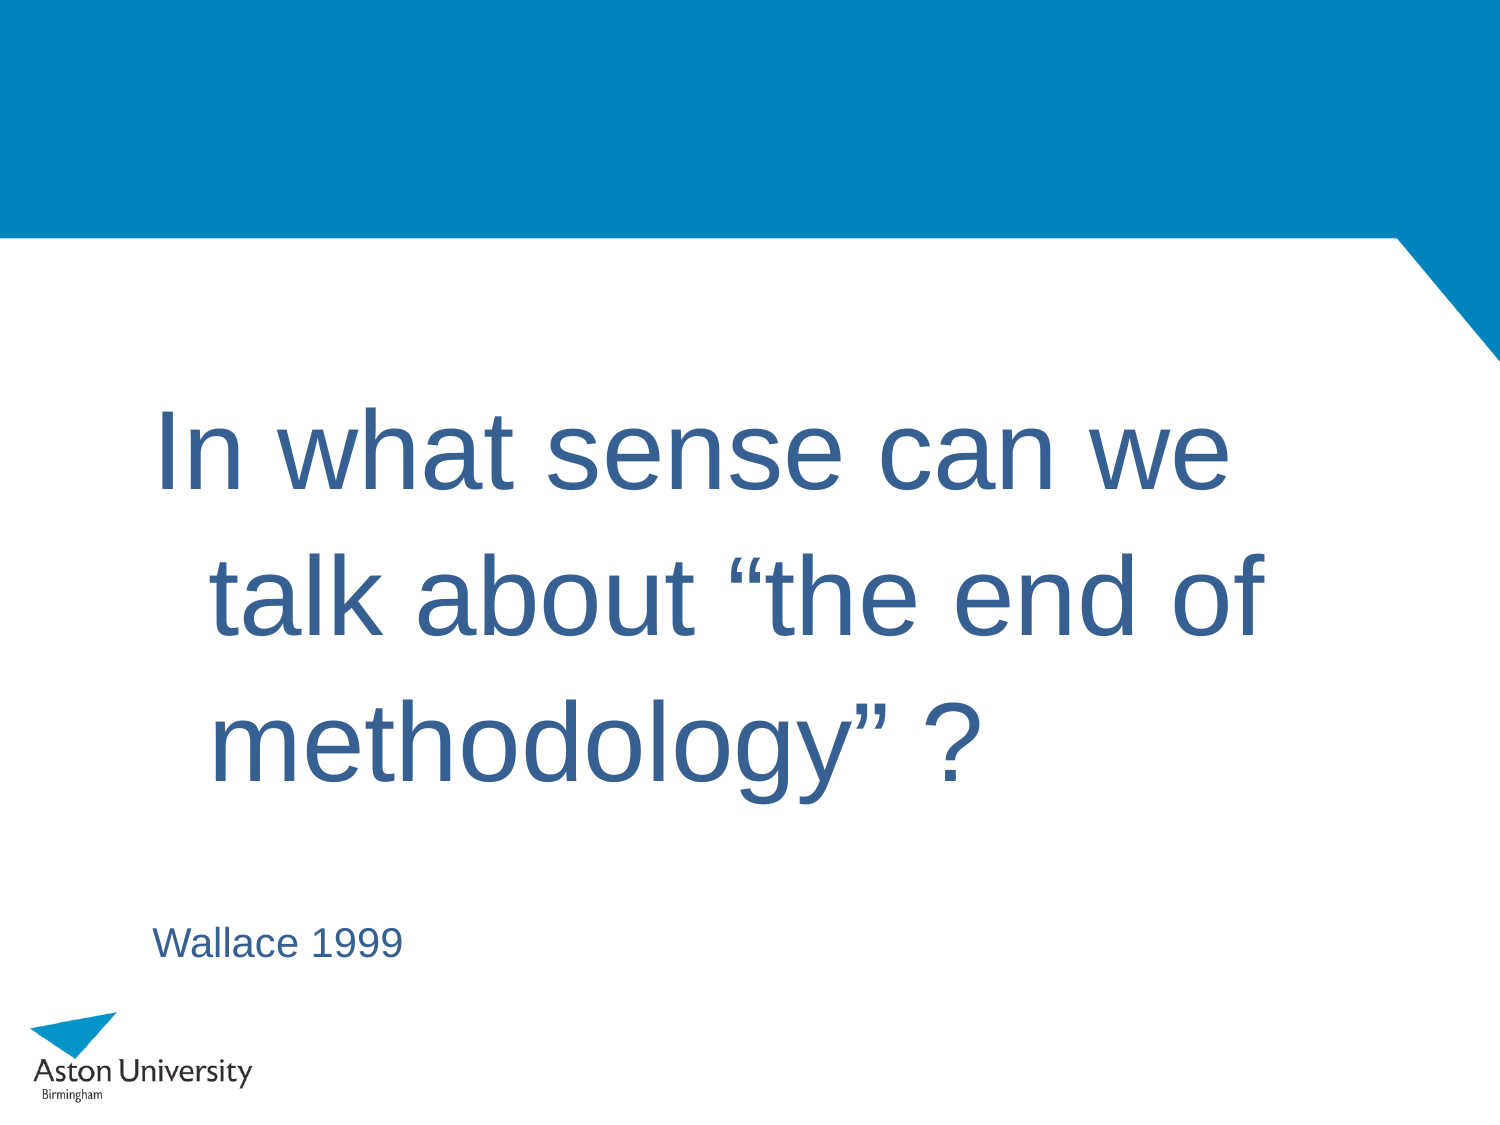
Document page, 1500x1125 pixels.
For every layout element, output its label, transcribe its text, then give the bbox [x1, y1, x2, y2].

list In what sense can we talk about “the end of methodology” ? Wallace 1999 [152, 316, 1394, 977]
picture [28, 1011, 253, 1103]
